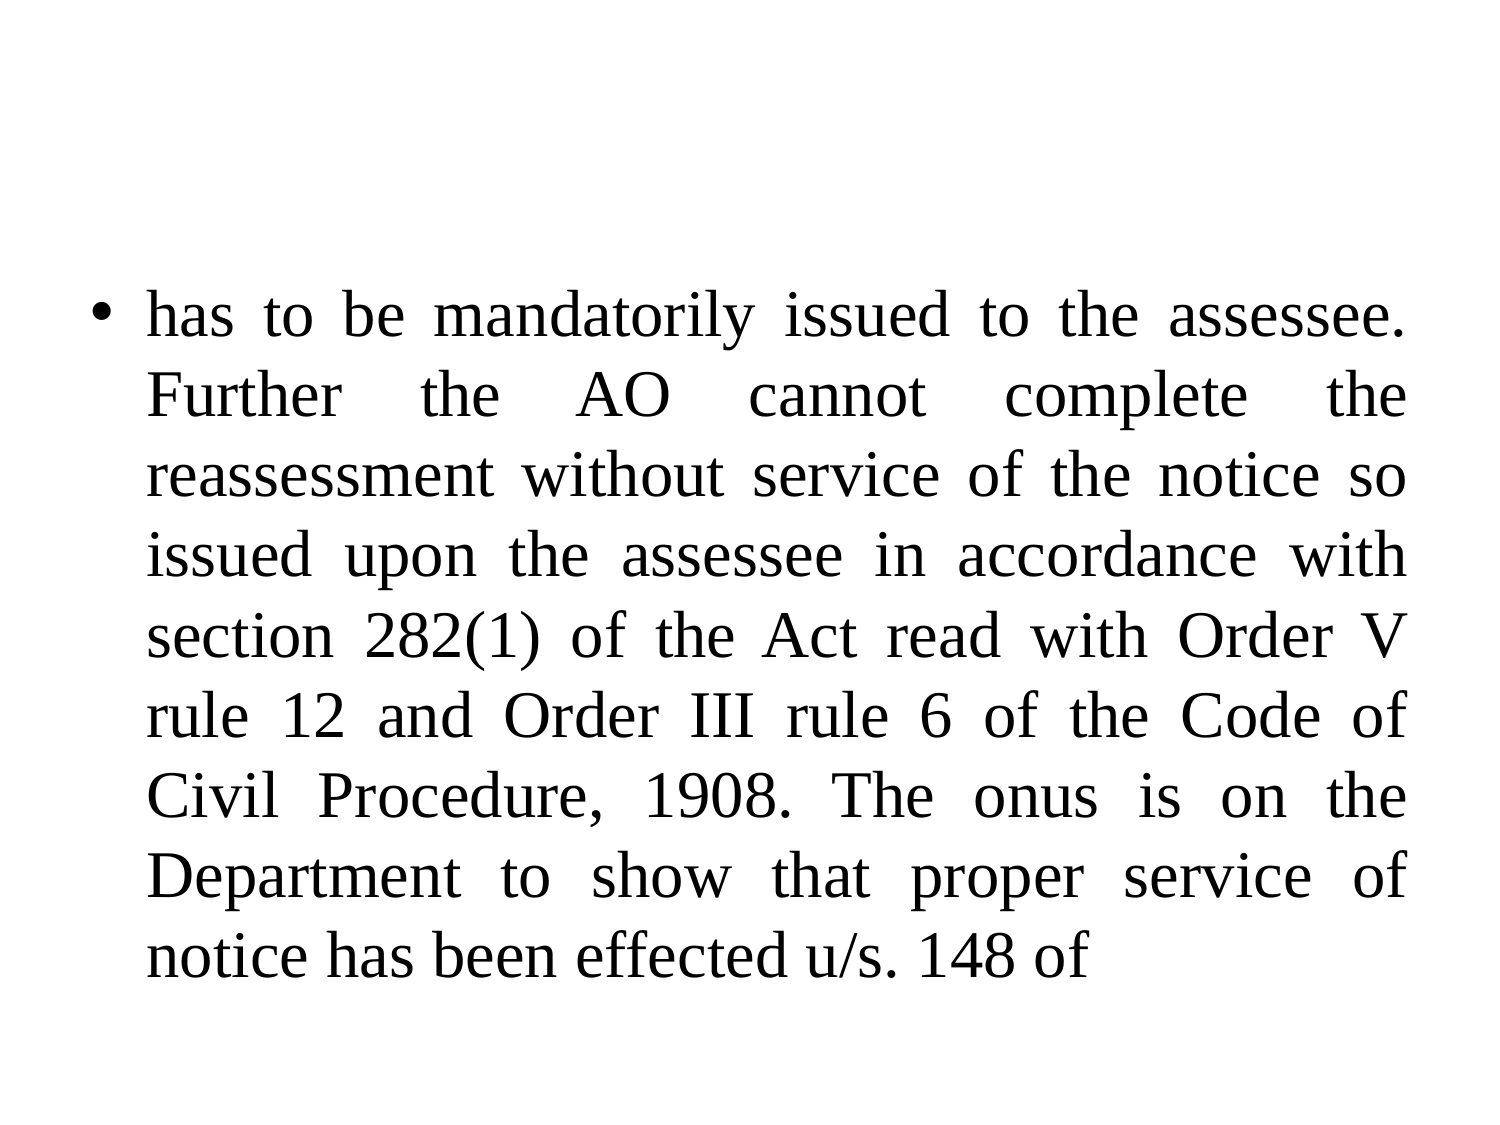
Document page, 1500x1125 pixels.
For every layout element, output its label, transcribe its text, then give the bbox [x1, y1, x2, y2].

list has to be mandatorily issued to the assessee. Further the AO cannot complete the reassessment without service of the notice so issued upon the assessee in accordance with section 282(1) of the Act read with Order V rule 12 and Order III rule 6 of the Code of Civil Procedure, 1908. The onus is on the Department to show that proper service of notice has been effected u/s. 148 of [75, 262, 1425, 1005]
